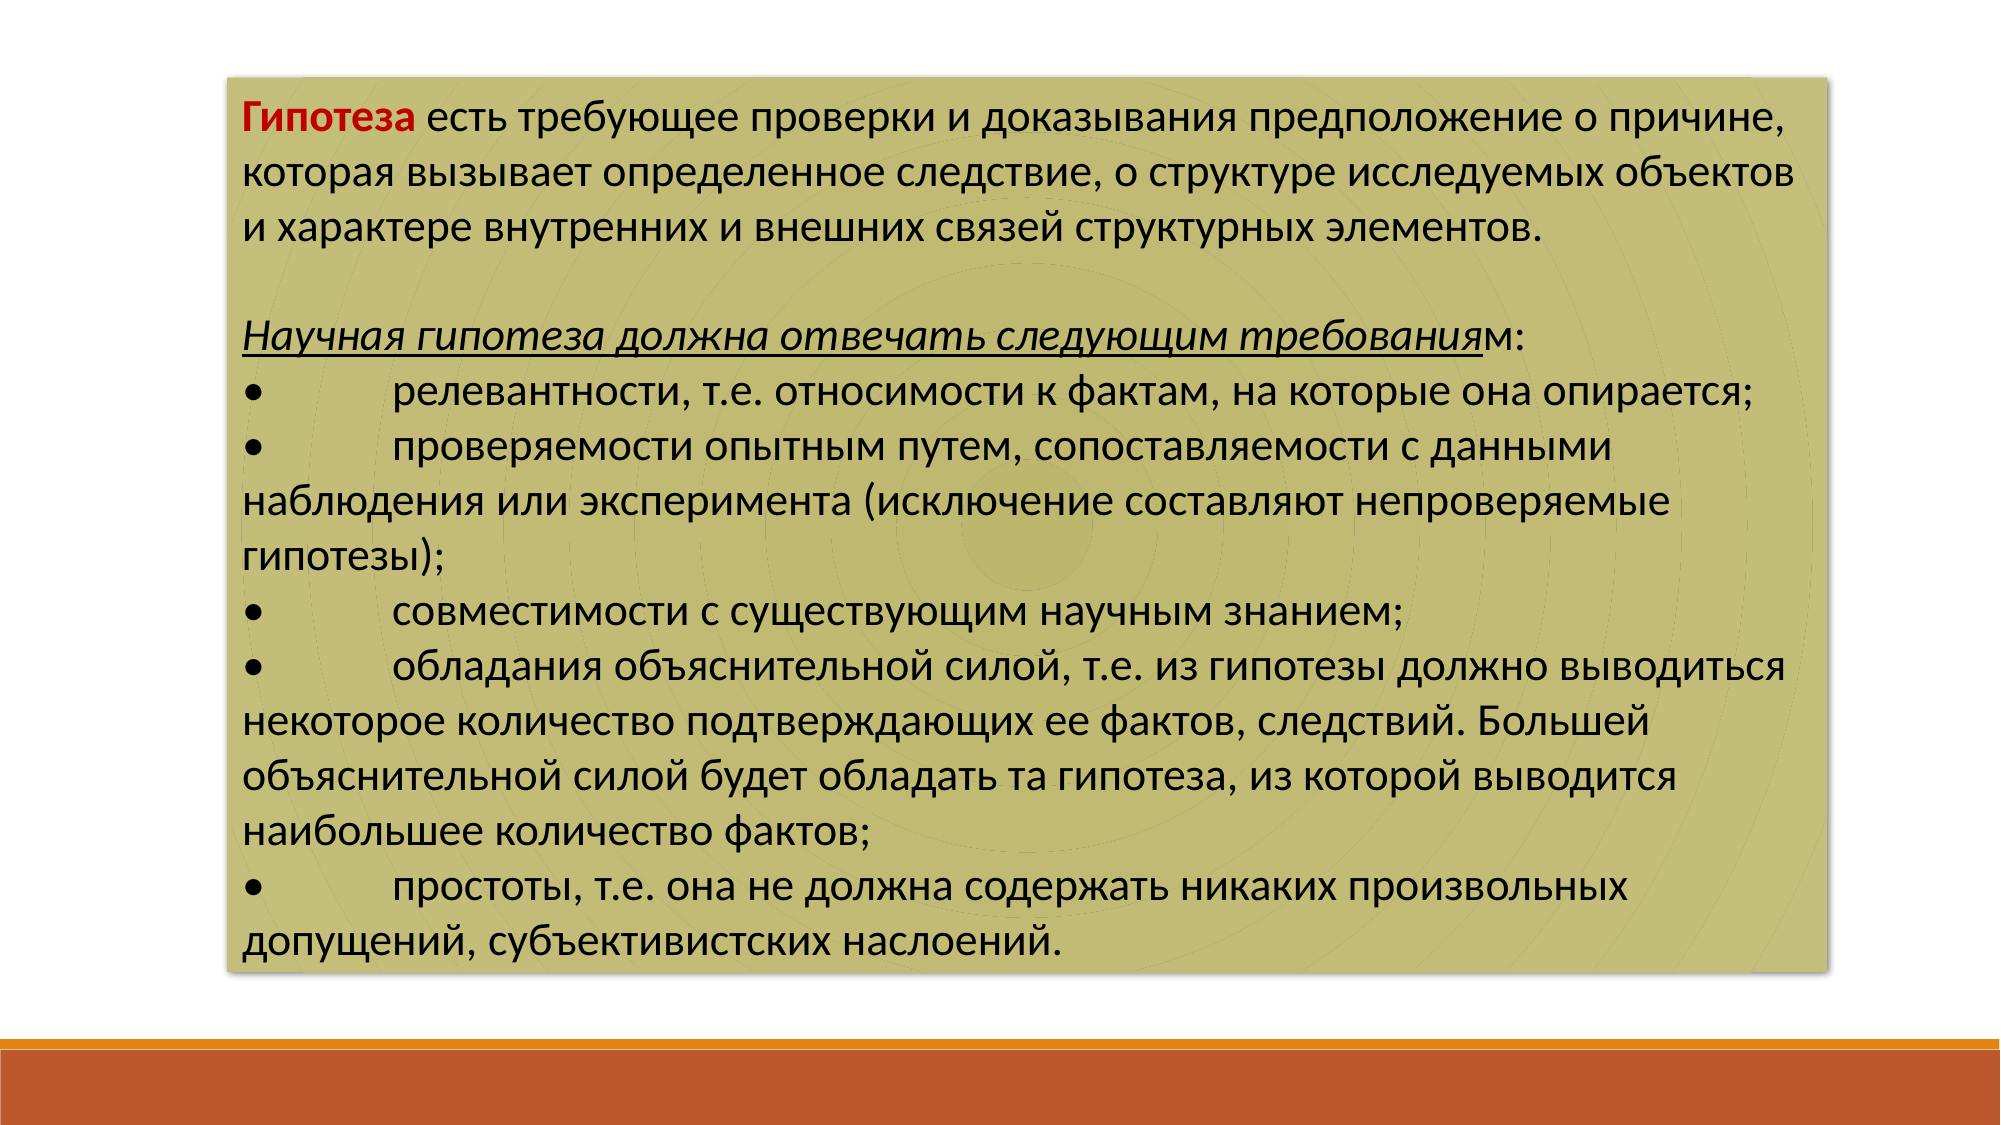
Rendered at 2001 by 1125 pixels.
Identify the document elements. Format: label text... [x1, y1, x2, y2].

text_box Гипотеза есть требующее проверки и доказывания предположение о причине, которая вызывает определенное следствие, о структуре исследуемых объектов и характере внутренних и внешних связей структурных элементов. Научная гипотеза должна отвечать следующим требованиям: • релевантности, т.е. относимости к фактам, на которые она опирается; • проверяемости опытным путем, сопоставляемости с данными наблюдения или эксперимента (исключение составляют непроверяемые гипотезы); • совместимости с существующим научным знанием; • обладания объяснительной силой, т.е. из гипотезы должно выводиться некоторое количество подтверждающих ее фактов, следствий. Большей объяснительной силой будет обладать та гипотеза, из которой выводится наибольшее количество фактов; • простоты, т.е. она не должна содержать никаких произвольных допущений, субъективистских наслоений. [227, 77, 1828, 973]
